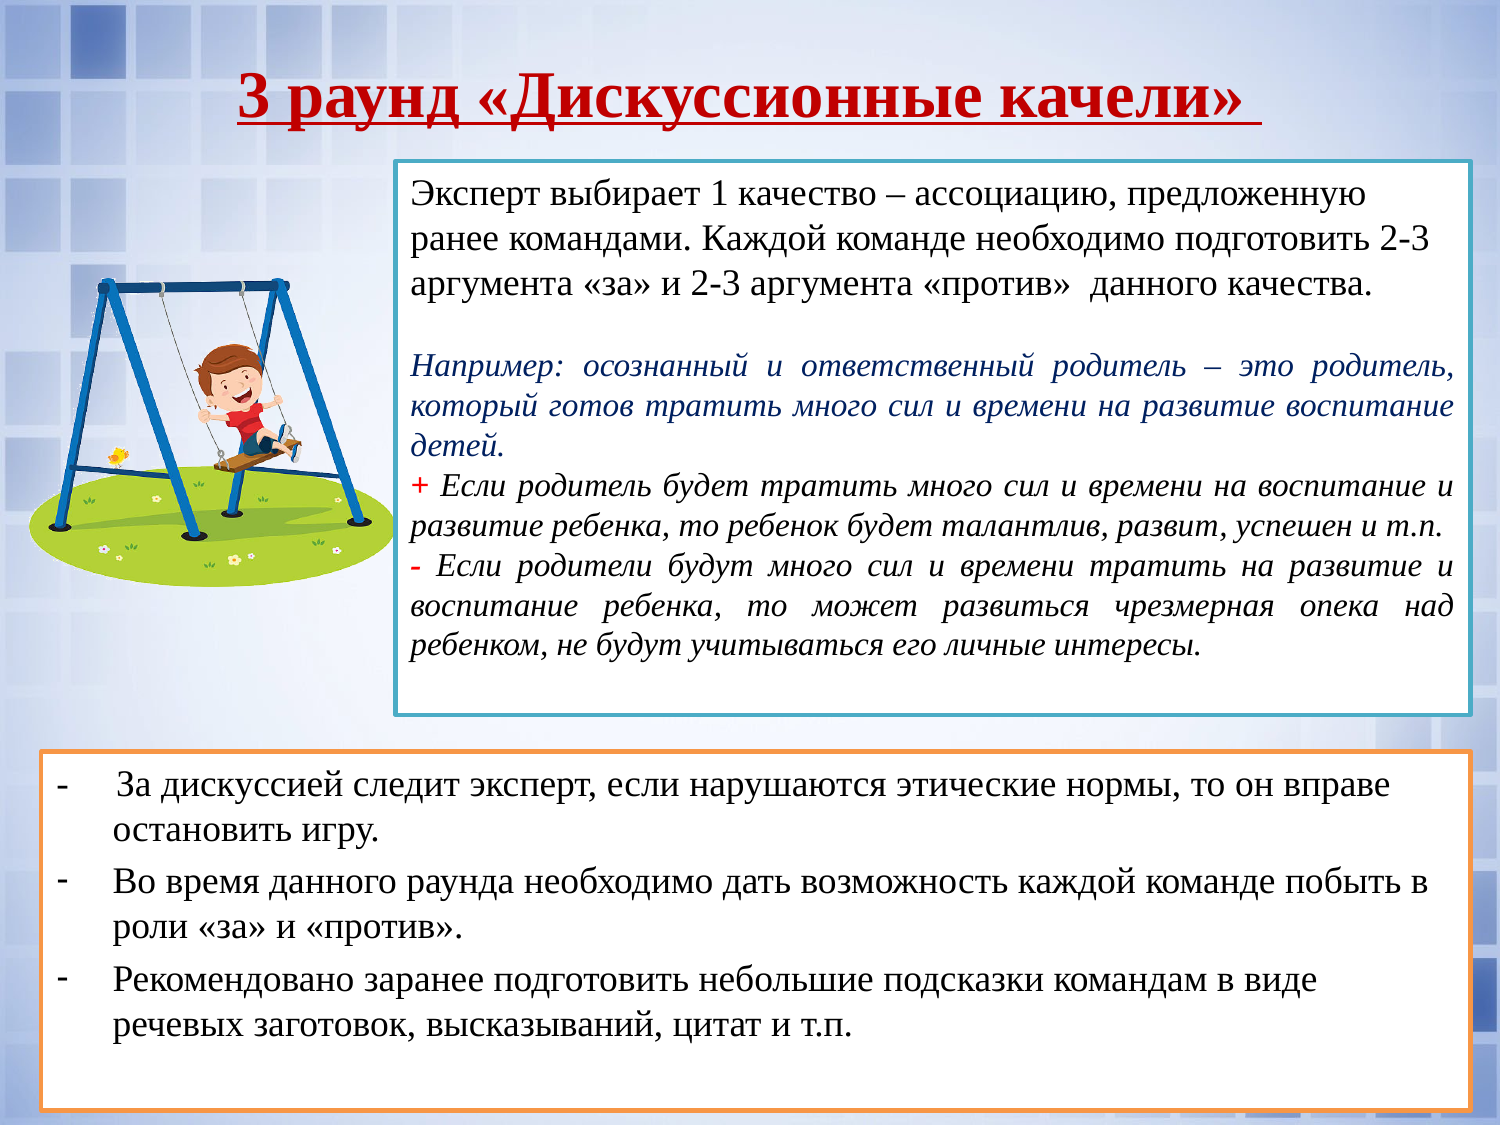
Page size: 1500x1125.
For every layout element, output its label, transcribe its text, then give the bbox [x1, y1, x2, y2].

list - За дискуссией следит эксперт, если нарушаются этические нормы, то он вправе остановить игру. Во время данного раунда необходимо дать возможность каждой команде побыть в роли «за» и «против». Рекомендовано заранее подготовить небольшие подсказки командам в виде речевых заготовок, высказываний, цитат и т.п. [39, 749, 1473, 1113]
text_box Эксперт выбирает 1 качество – ассоциацию, предложенную ранее командами. Каждой команде необходимо подготовить 2-3 аргумента «за» и 2-3 аргумента «против» данного качества. Например: осознанный и ответственный родитель – это родитель, который готов тратить много сил и времени на развитие воспитание детей. + Если родитель будет тратить много сил и времени на воспитание и развитие ребенка, то ребенок будет талантлив, развит, успешен и т.п. - Если родители будут много сил и времени тратить на развитие и воспитание ребенка, то может развиться чрезмерная опека над ребенком, не будут учитываться его личные интересы. [393, 159, 1473, 717]
title 3 раунд «Дискуссионные качели» [75, 45, 1425, 138]
picture [0, 0, 1500, 1125]
